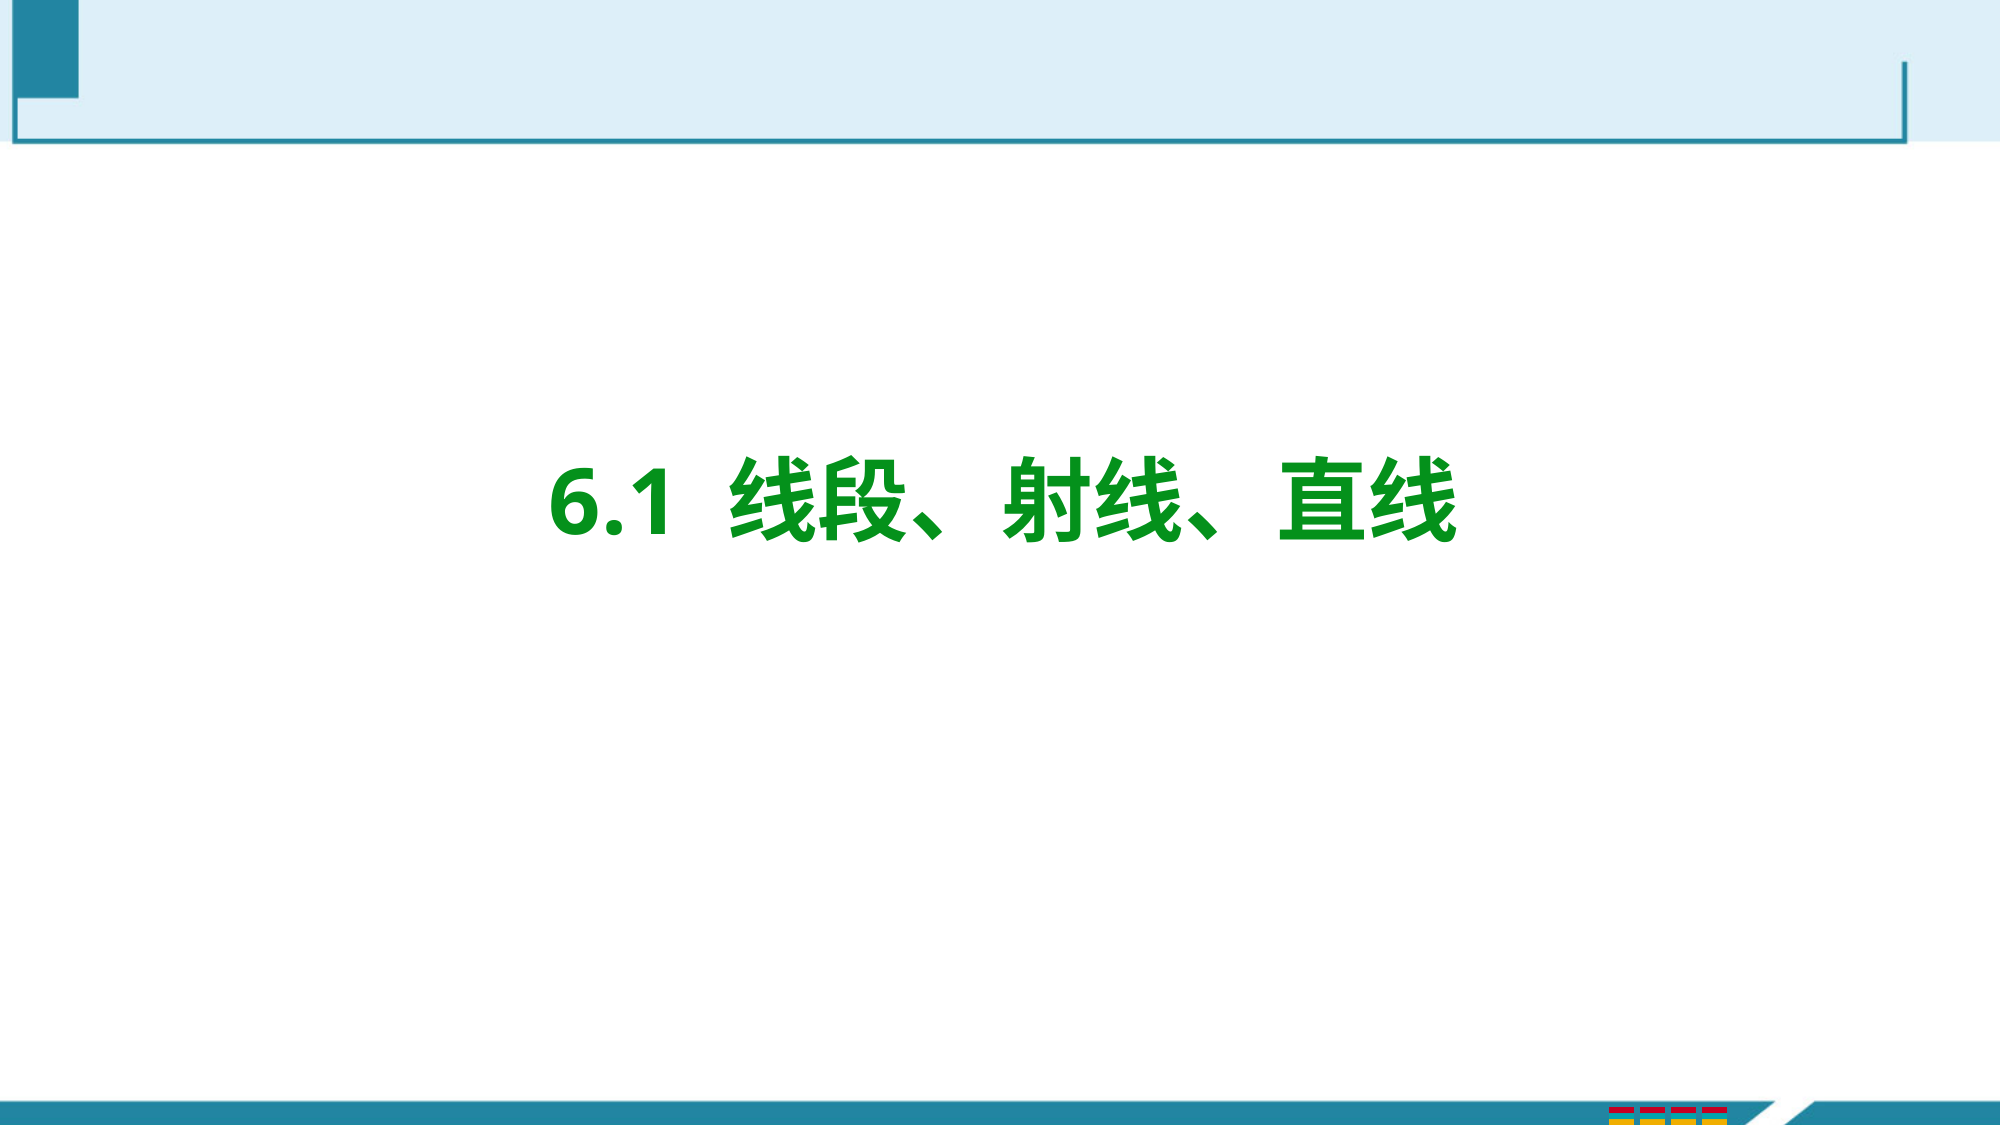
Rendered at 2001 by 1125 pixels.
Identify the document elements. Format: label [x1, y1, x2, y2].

text_box [1609, 1108, 1727, 1125]
picture [0, 0, 2000, 1125]
